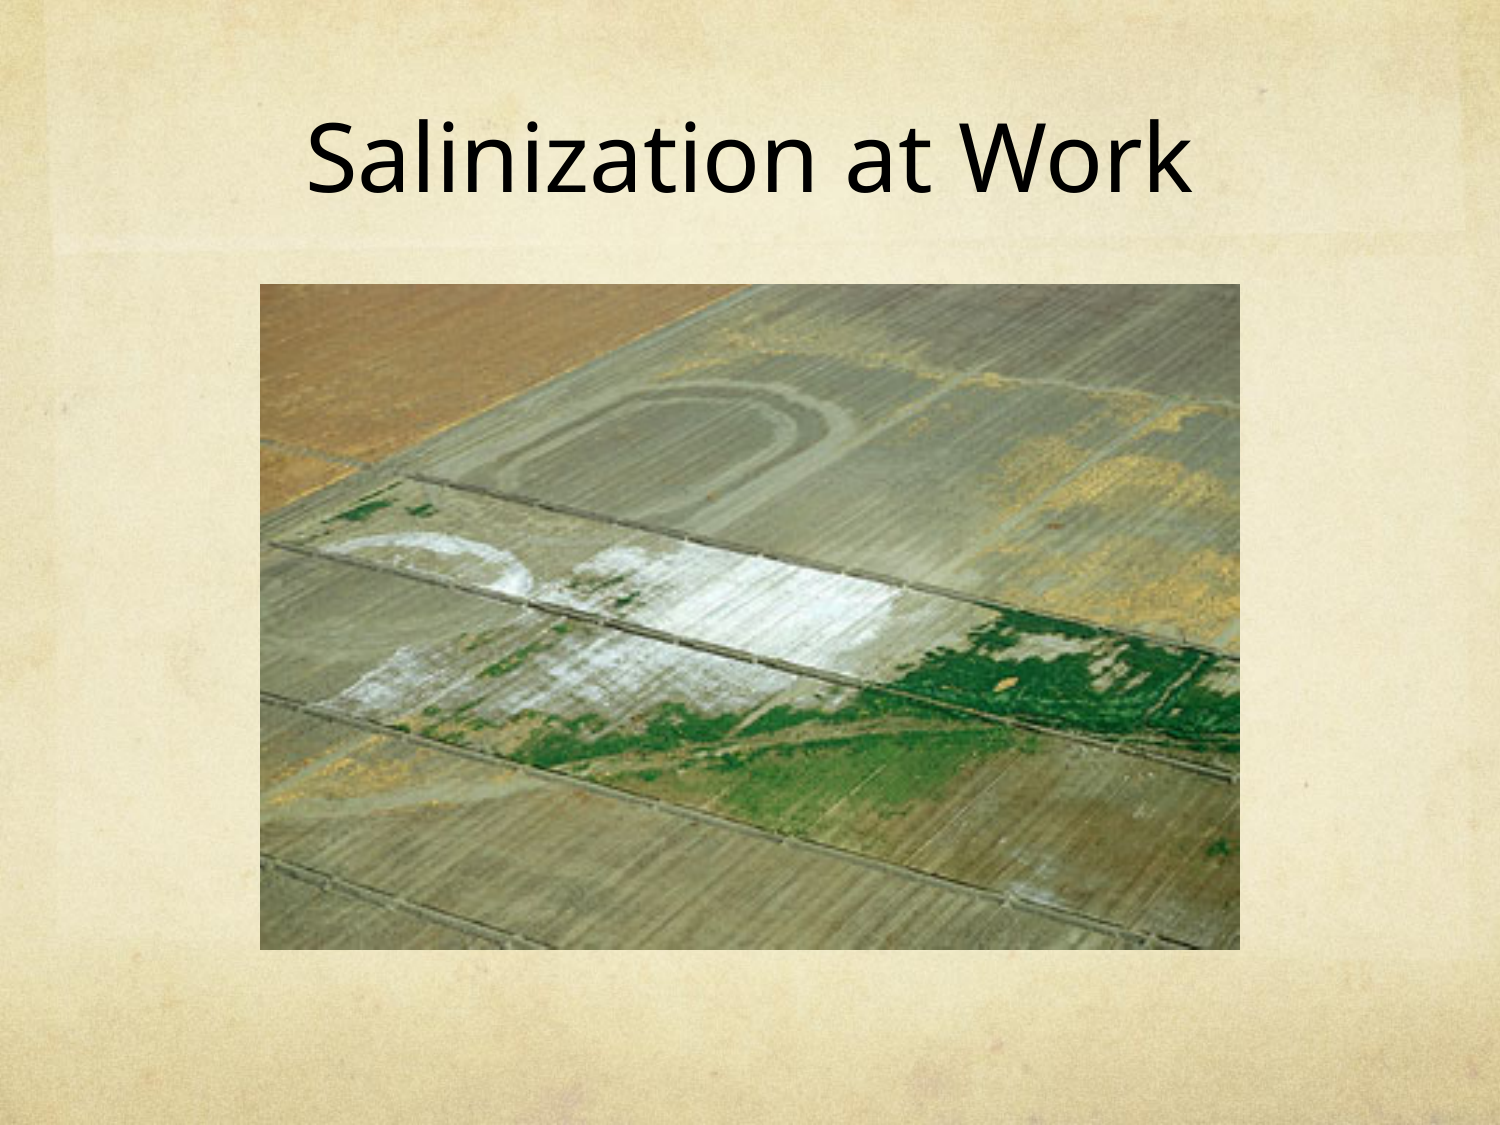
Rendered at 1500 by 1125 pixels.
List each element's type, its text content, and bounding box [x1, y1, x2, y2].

picture [0, 0, 1500, 1125]
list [149, 284, 1351, 951]
title Salinization at Work [150, 82, 1350, 225]
